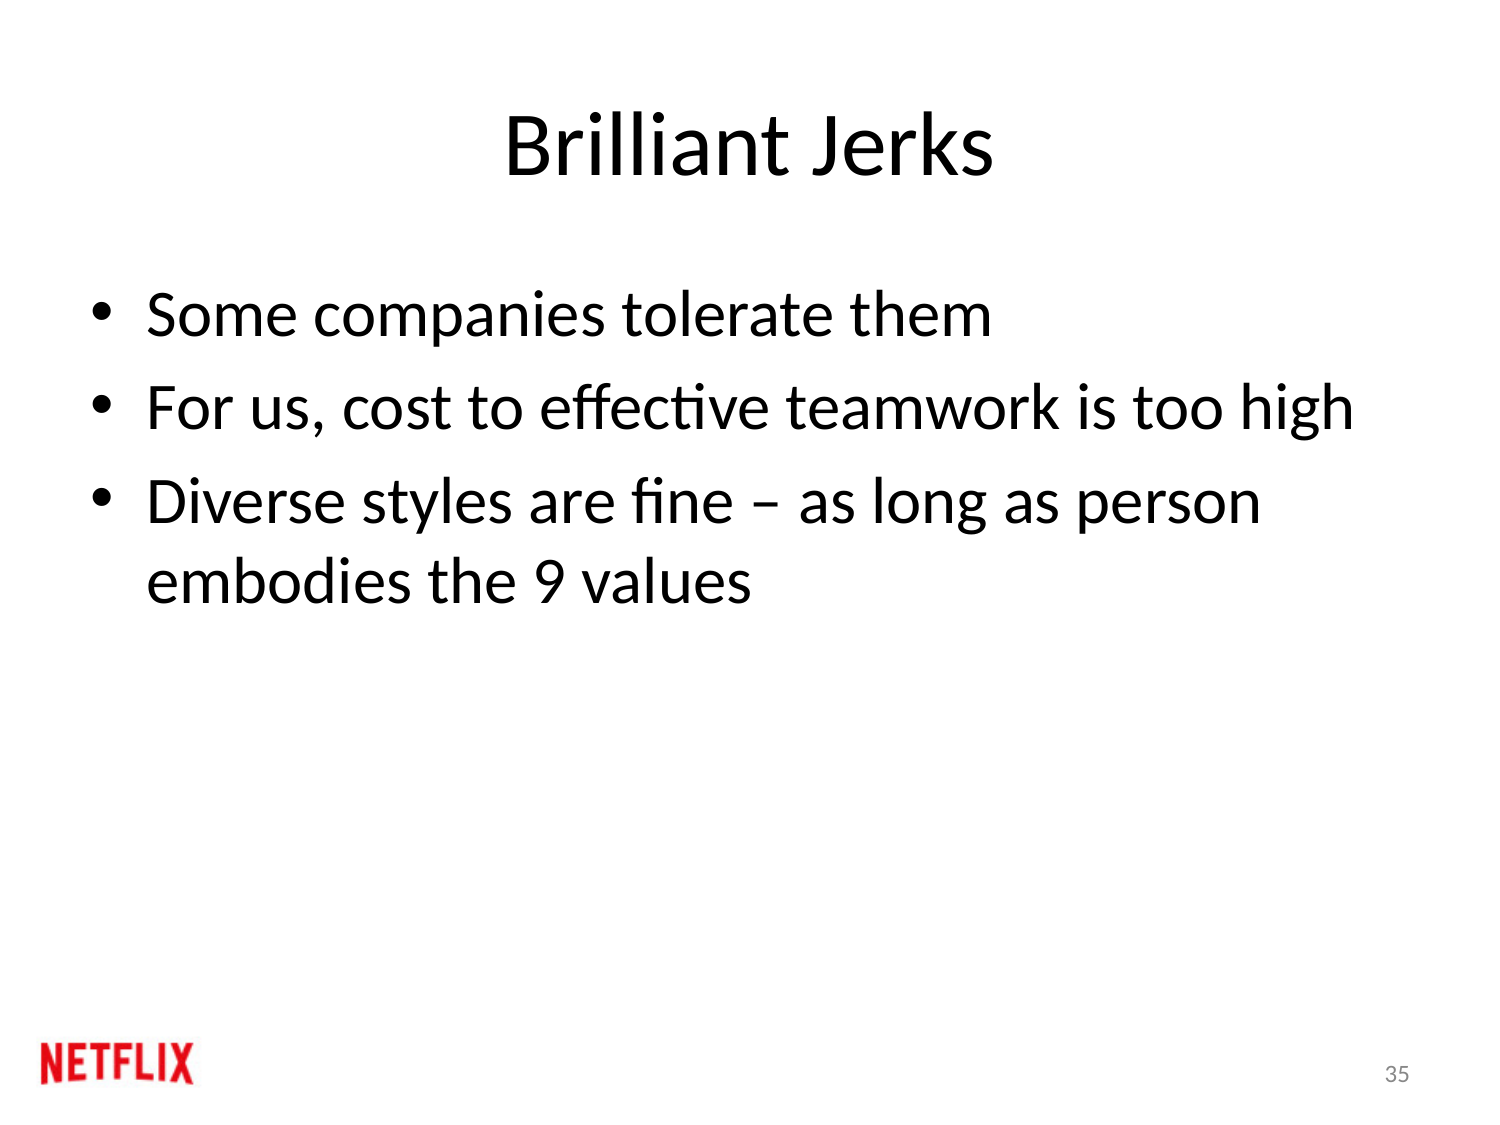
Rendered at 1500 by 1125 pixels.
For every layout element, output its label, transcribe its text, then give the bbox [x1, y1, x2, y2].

title Brilliant Jerks [75, 45, 1425, 233]
slide_number ‹#› [1074, 1042, 1425, 1103]
picture [24, 1024, 211, 1104]
list Some companies tolerate them For us, cost to effective teamwork is too high Diverse styles are fine – as long as person embodies the 9 values [75, 262, 1425, 1005]
